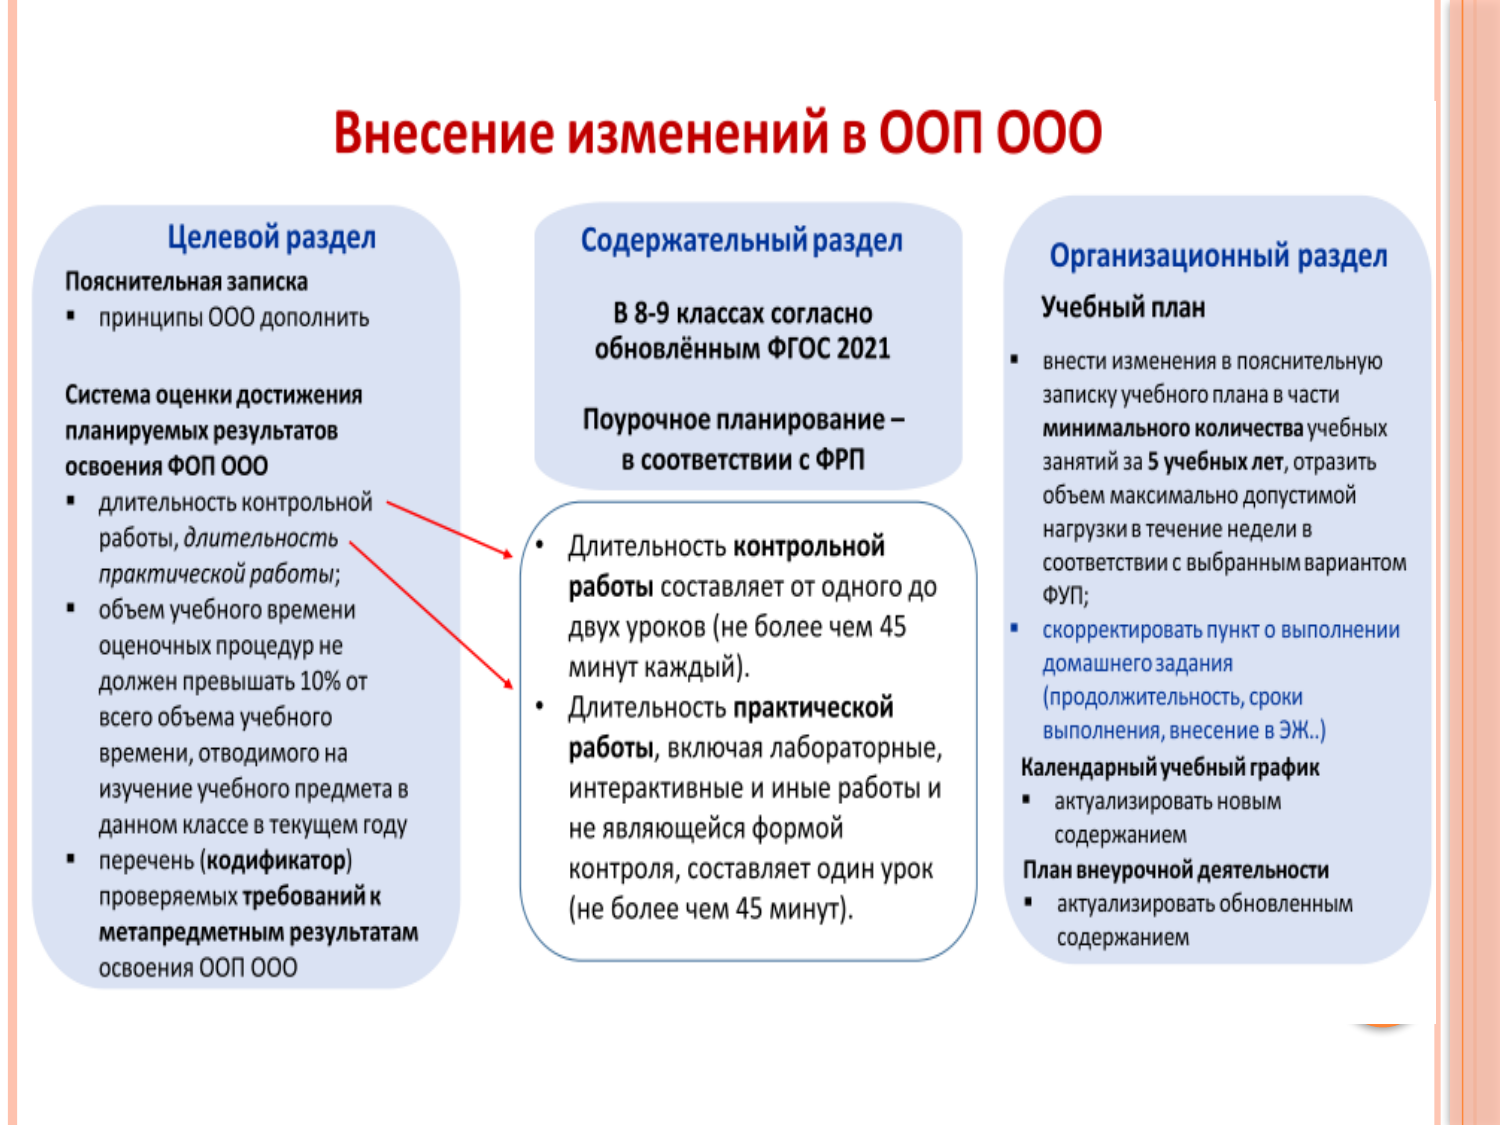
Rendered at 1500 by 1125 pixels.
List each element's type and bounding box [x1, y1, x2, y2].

picture [28, 101, 1436, 1024]
